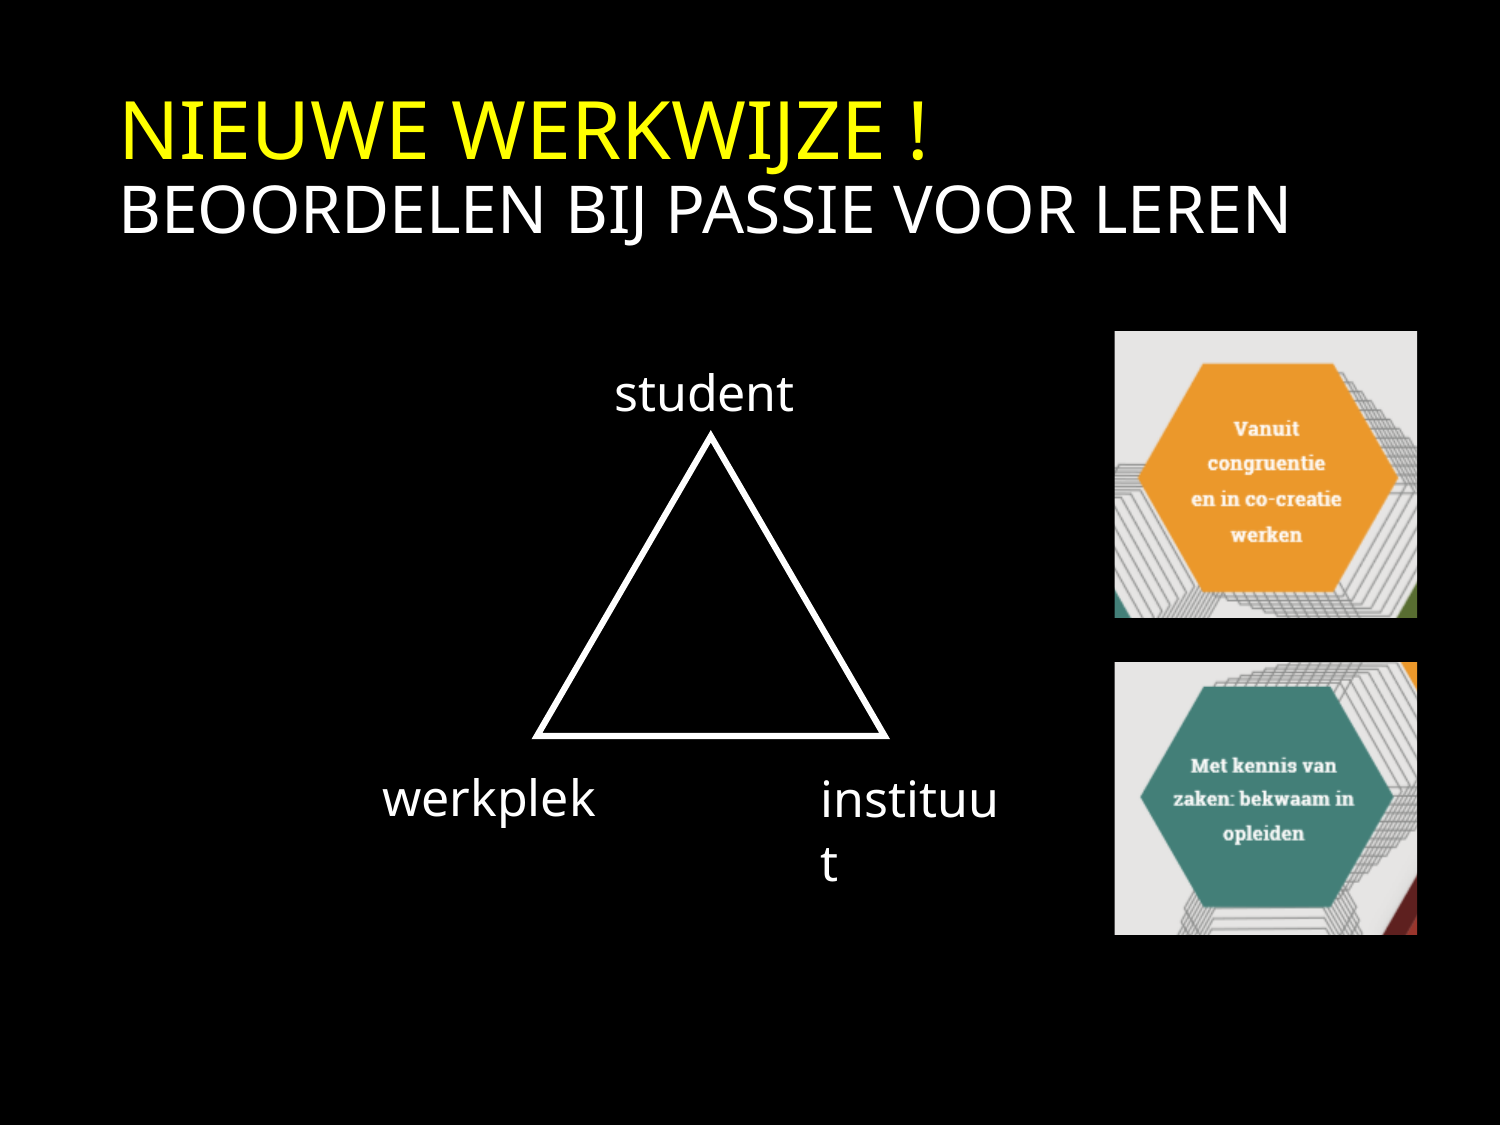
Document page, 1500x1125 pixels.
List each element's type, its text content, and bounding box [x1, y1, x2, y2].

text_box instituut [805, 755, 1030, 824]
text_box [535, 434, 887, 738]
picture [1114, 331, 1418, 618]
text_box werkplek [367, 755, 659, 824]
text_box [103, 59, 1397, 278]
text_box student [599, 349, 823, 418]
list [1114, 662, 1418, 935]
